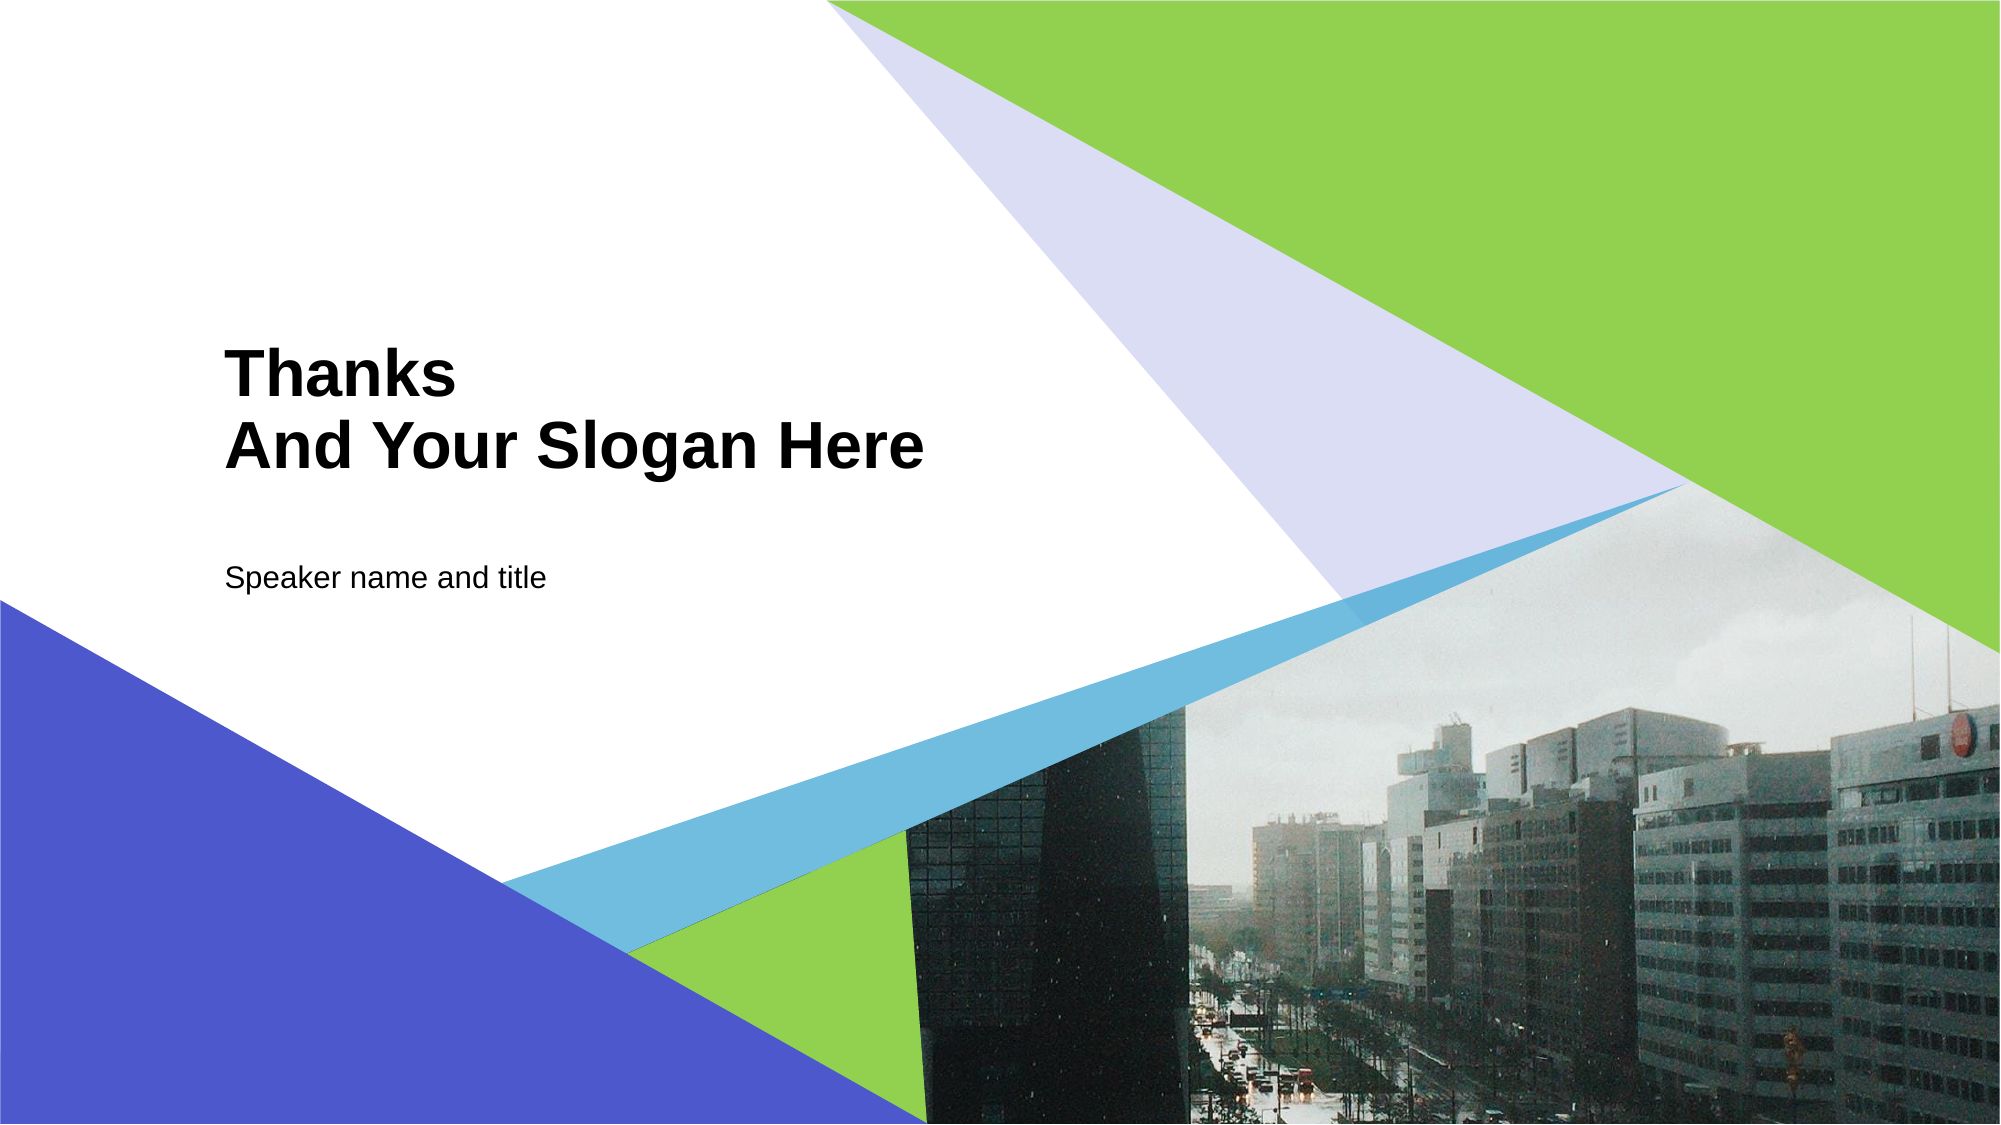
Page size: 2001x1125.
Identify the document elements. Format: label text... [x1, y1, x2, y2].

list Speaker name and title [209, 553, 1016, 603]
picture [905, 481, 2000, 1124]
title Thanks And Your Slogan Here [209, 224, 1016, 490]
